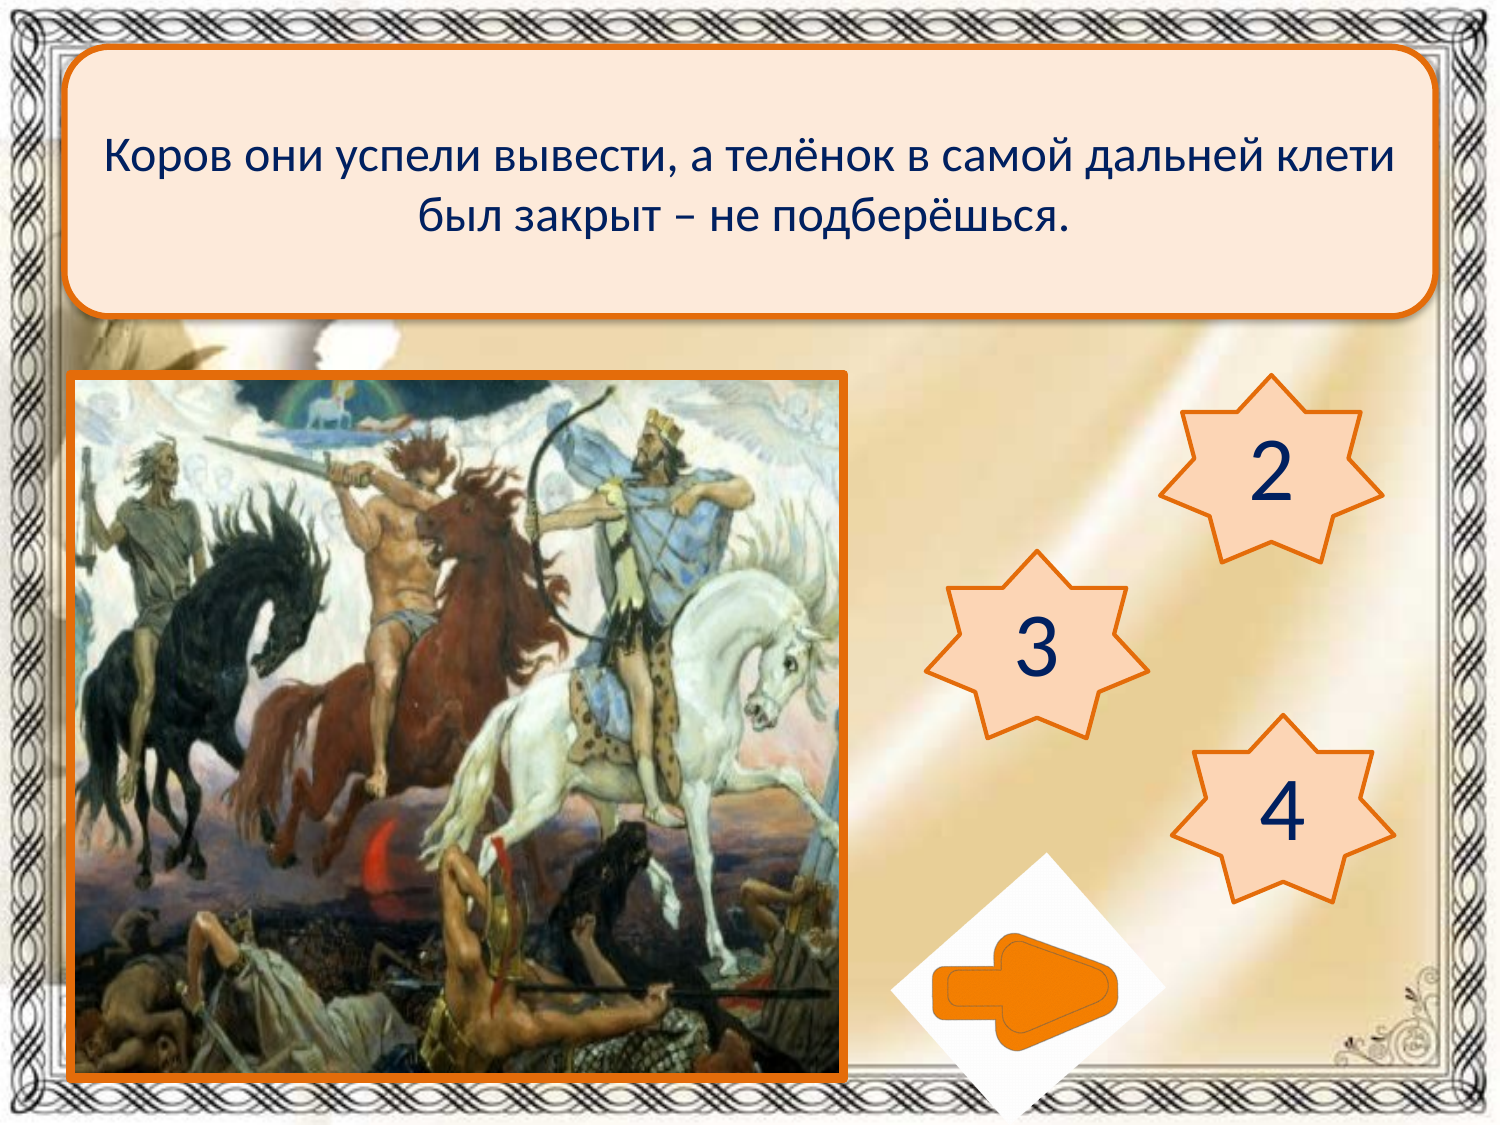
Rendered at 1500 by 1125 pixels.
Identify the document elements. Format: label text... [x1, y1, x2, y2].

picture [0, 0, 1500, 1125]
text_box [68, 373, 846, 1080]
text_box Коров они успели вывести, а телёнок в самой дальней клети был закрыт – не подберёшься. [62, 44, 1438, 319]
text_box 2 [1158, 372, 1385, 565]
text_box 4 [1169, 712, 1397, 905]
text_box 3 [923, 548, 1151, 741]
